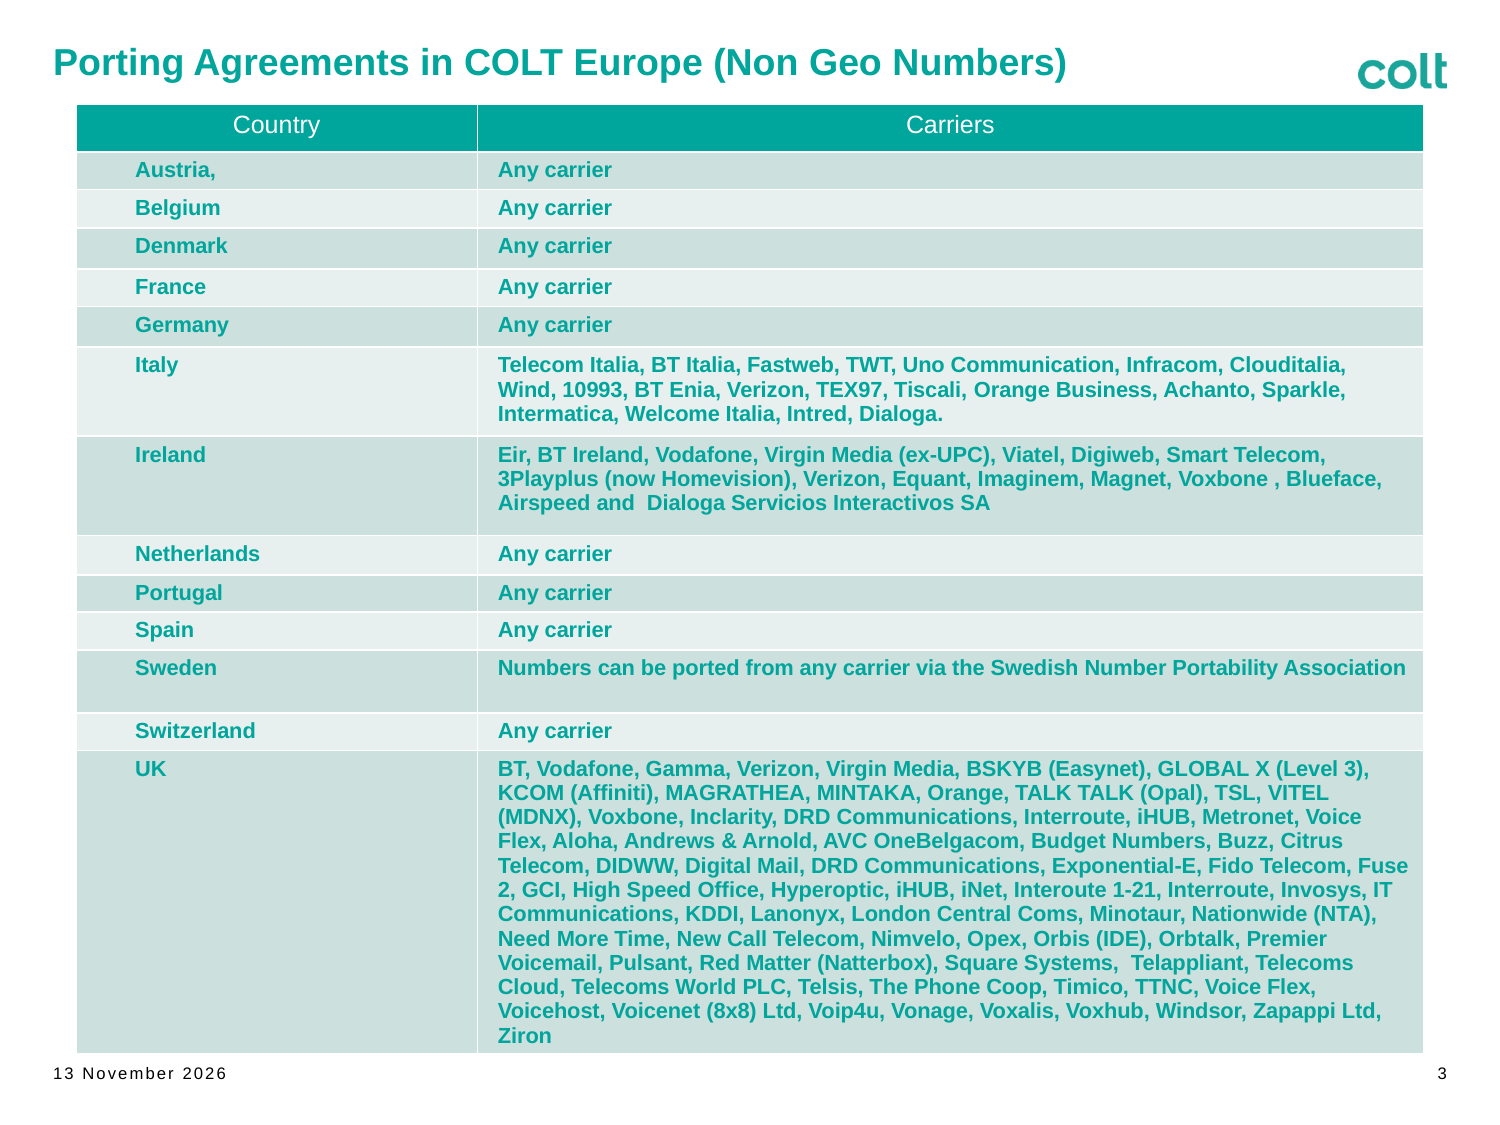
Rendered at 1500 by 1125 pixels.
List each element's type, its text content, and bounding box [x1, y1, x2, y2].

table_cell France [77, 270, 477, 306]
picture [1358, 53, 1447, 89]
table_cell Any carrier [478, 714, 1423, 750]
table_cell Any carrier [478, 229, 1423, 268]
table_cell Numbers can be ported from any carrier via the Swedish Number Portability Association [478, 651, 1423, 712]
table_cell Austria, [77, 153, 477, 189]
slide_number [53, 1062, 243, 1099]
table_cell Any carrier [478, 576, 1423, 611]
table_cell Italy [77, 348, 477, 435]
table_cell Portugal [77, 576, 477, 611]
table_cell UK [77, 751, 477, 1053]
table_cell Any carrier [478, 153, 1423, 189]
table_cell Ireland [77, 437, 477, 535]
table_header Carriers [478, 105, 1423, 151]
table_cell Spain [77, 613, 477, 649]
table_cell Any carrier [478, 190, 1423, 227]
table_cell Any carrier [478, 307, 1423, 346]
table_cell Eir, BT Ireland, Vodafone, Virgin Media (ex-UPC), Viatel, Digiweb, Smart Telecom, 3Playplus (now Homevision), Verizon, Equant, Imaginem, Magnet, Voxbone , Blueface, Airspeed and Dialoga Servicios Interactivos SA [478, 437, 1423, 535]
slide_number 3 [1352, 1062, 1447, 1099]
table_cell Any carrier [478, 536, 1423, 574]
table_cell Telecom Italia, BT Italia, Fastweb, TWT, Uno Communication, Infracom, Clouditalia, Wind, 10993, BT Enia, Verizon, TEX97, Tiscali, Orange Business, Achanto, Sparkle, Intermatica, Welcome Italia, Intred, Dialoga. [478, 348, 1423, 435]
table_cell Any carrier [478, 613, 1423, 649]
table_cell Sweden [77, 651, 477, 712]
table_cell Germany [77, 307, 477, 346]
title Porting Agreements in COLT Europe (Non Geo Numbers) [53, 42, 1093, 126]
table_header Country [77, 105, 477, 151]
table_cell Belgium [77, 190, 477, 227]
table_cell Netherlands [77, 536, 477, 574]
table_cell BT, Vodafone, Gamma, Verizon, Virgin Media, BSKYB (Easynet), GLOBAL X (Level 3), KCOM (Affiniti), MAGRATHEA, MINTAKA, Orange, TALK TALK (Opal), TSL, VITEL (MDNX), Voxbone, Inclarity, DRD Communications, Interroute, iHUB, Metronet, Voice Flex, Aloha, Andrews & Arnold, AVC OneBelgacom, Budget Numbers, Buzz, Citrus Telecom, DIDWW, Digital Mail, DRD Communications, Exponential-E, Fido Telecom, Fuse 2, GCI, High Speed Office, Hyperoptic, iHUB, iNet, Interoute 1-21, Interroute, Invosys, IT Communications, KDDI, Lanonyx, London Central Coms, Minotaur, Nationwide (NTA), Need More Time, New Call Telecom, Nimvelo, Opex, Orbis (IDE), Orbtalk, Premier Voicemail, Pulsant, Red Matter (Natterbox), Square Systems, Telappliant, Telecoms Cloud, Telecoms World PLC, Telsis, The Phone Coop, Timico, TTNC, Voice Flex, Voicehost, Voicenet (8x8) Ltd, Voip4u, Vonage, Voxalis, Voxhub, Windsor, Zapappi Ltd, Ziron [478, 751, 1423, 1053]
table_cell Denmark [77, 229, 477, 268]
table_cell Switzerland [77, 714, 477, 750]
table_cell Any carrier [478, 270, 1423, 306]
